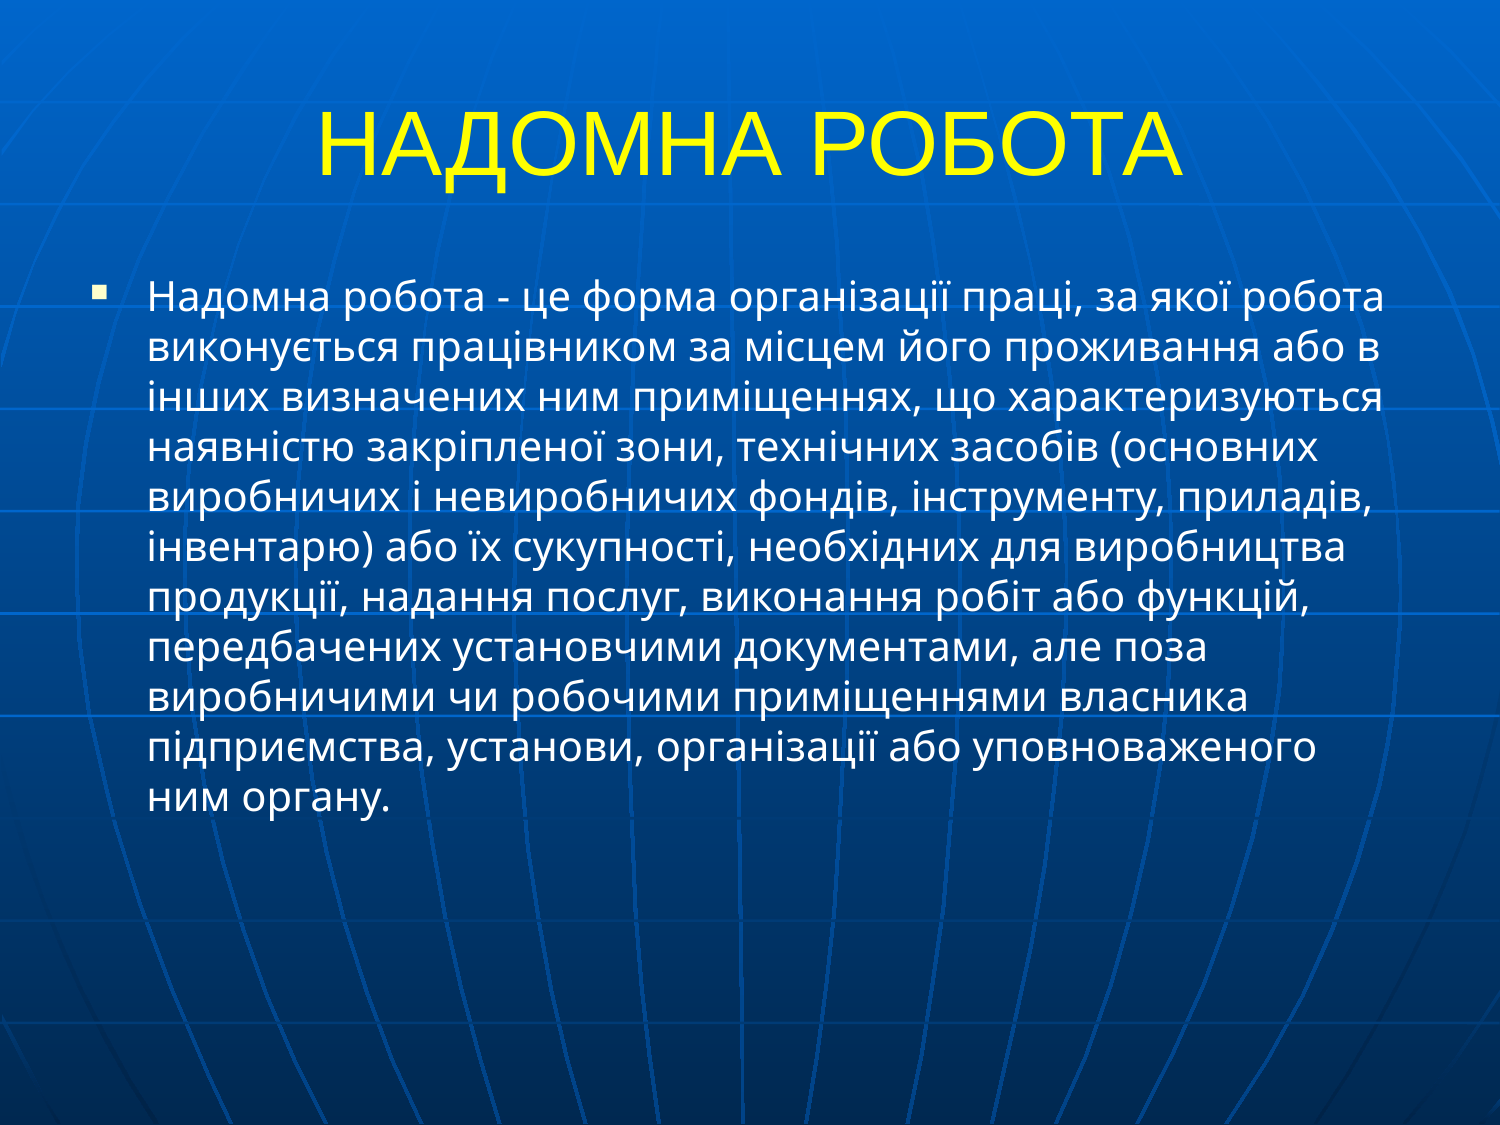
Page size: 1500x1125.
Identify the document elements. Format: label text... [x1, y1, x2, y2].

title НАДОМНА РОБОТА [75, 45, 1425, 233]
list Надомна робота - це форма організації праці, за якої робота виконується працівником за місцем його проживання або в інших визначених ним приміщеннях, що характеризуються наявністю закріпленої зони, технічних засобів (основних виробничих і невиробничих фондів, інструменту, приладів, інвентарю) або їх сукупності, необхідних для виробництва продукції, надання послуг, виконання робіт або функцій, передбачених установчими документами, але поза виробничими чи робочими приміщеннями власника підприємства, установи, організації або уповноваженого ним органу. [75, 262, 1425, 1006]
